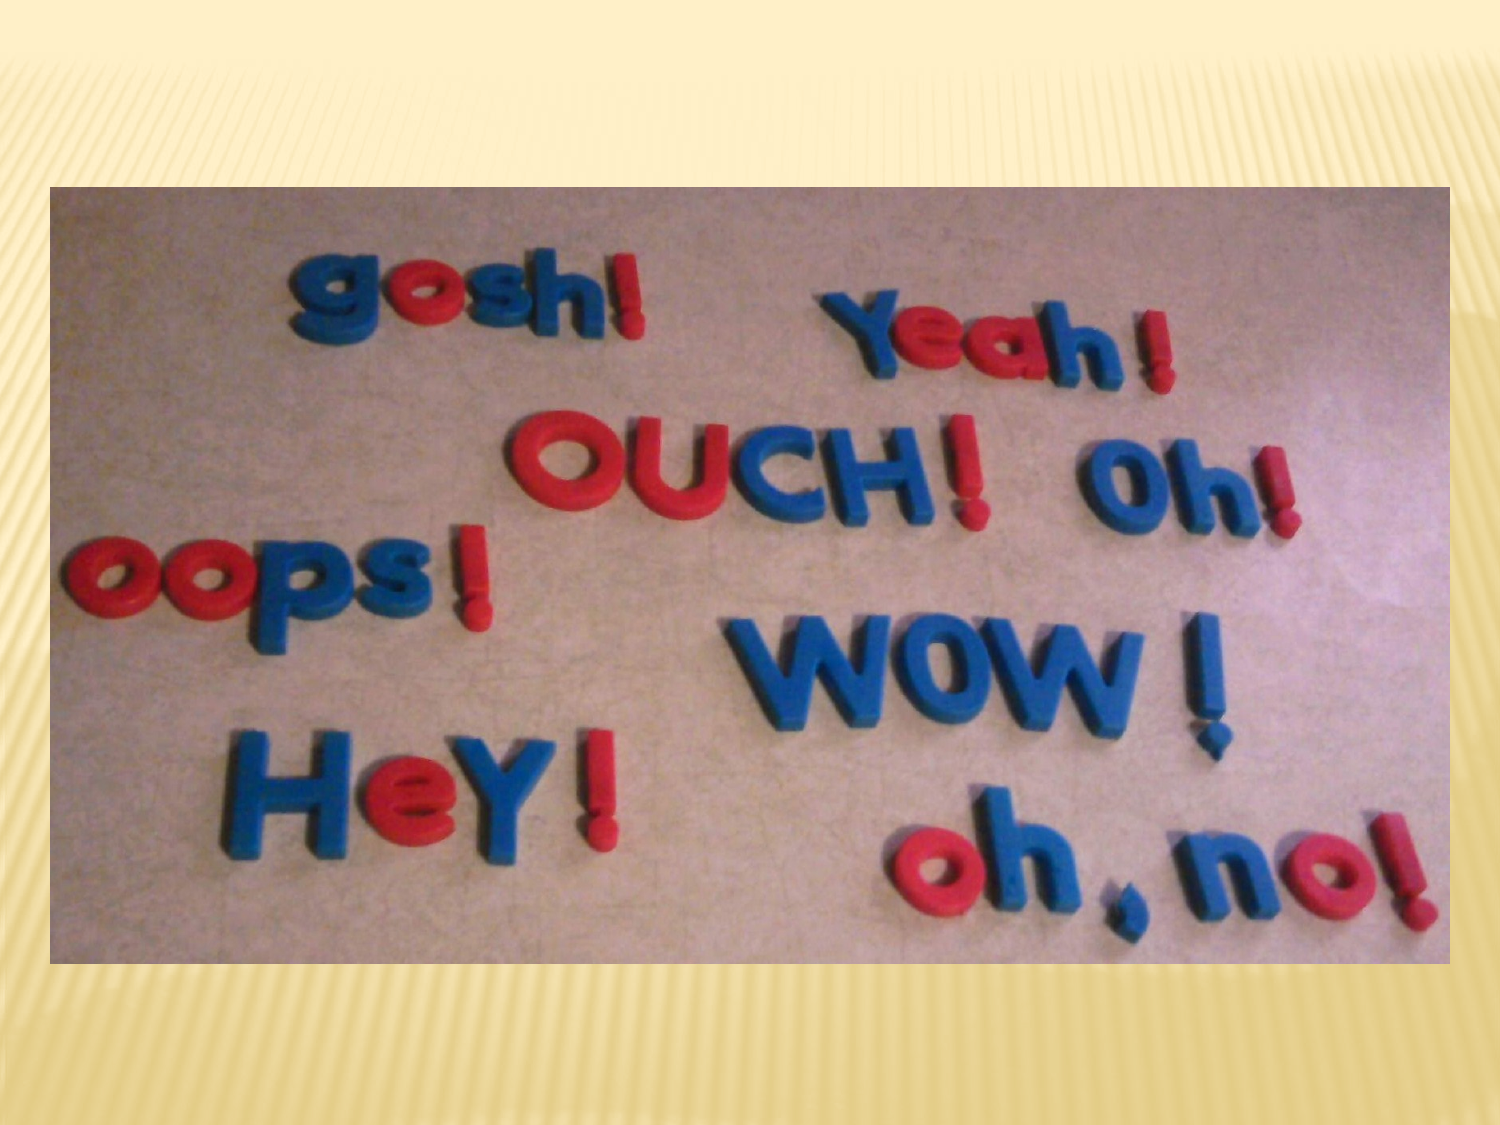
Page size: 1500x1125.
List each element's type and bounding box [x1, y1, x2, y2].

picture [49, 187, 1451, 965]
